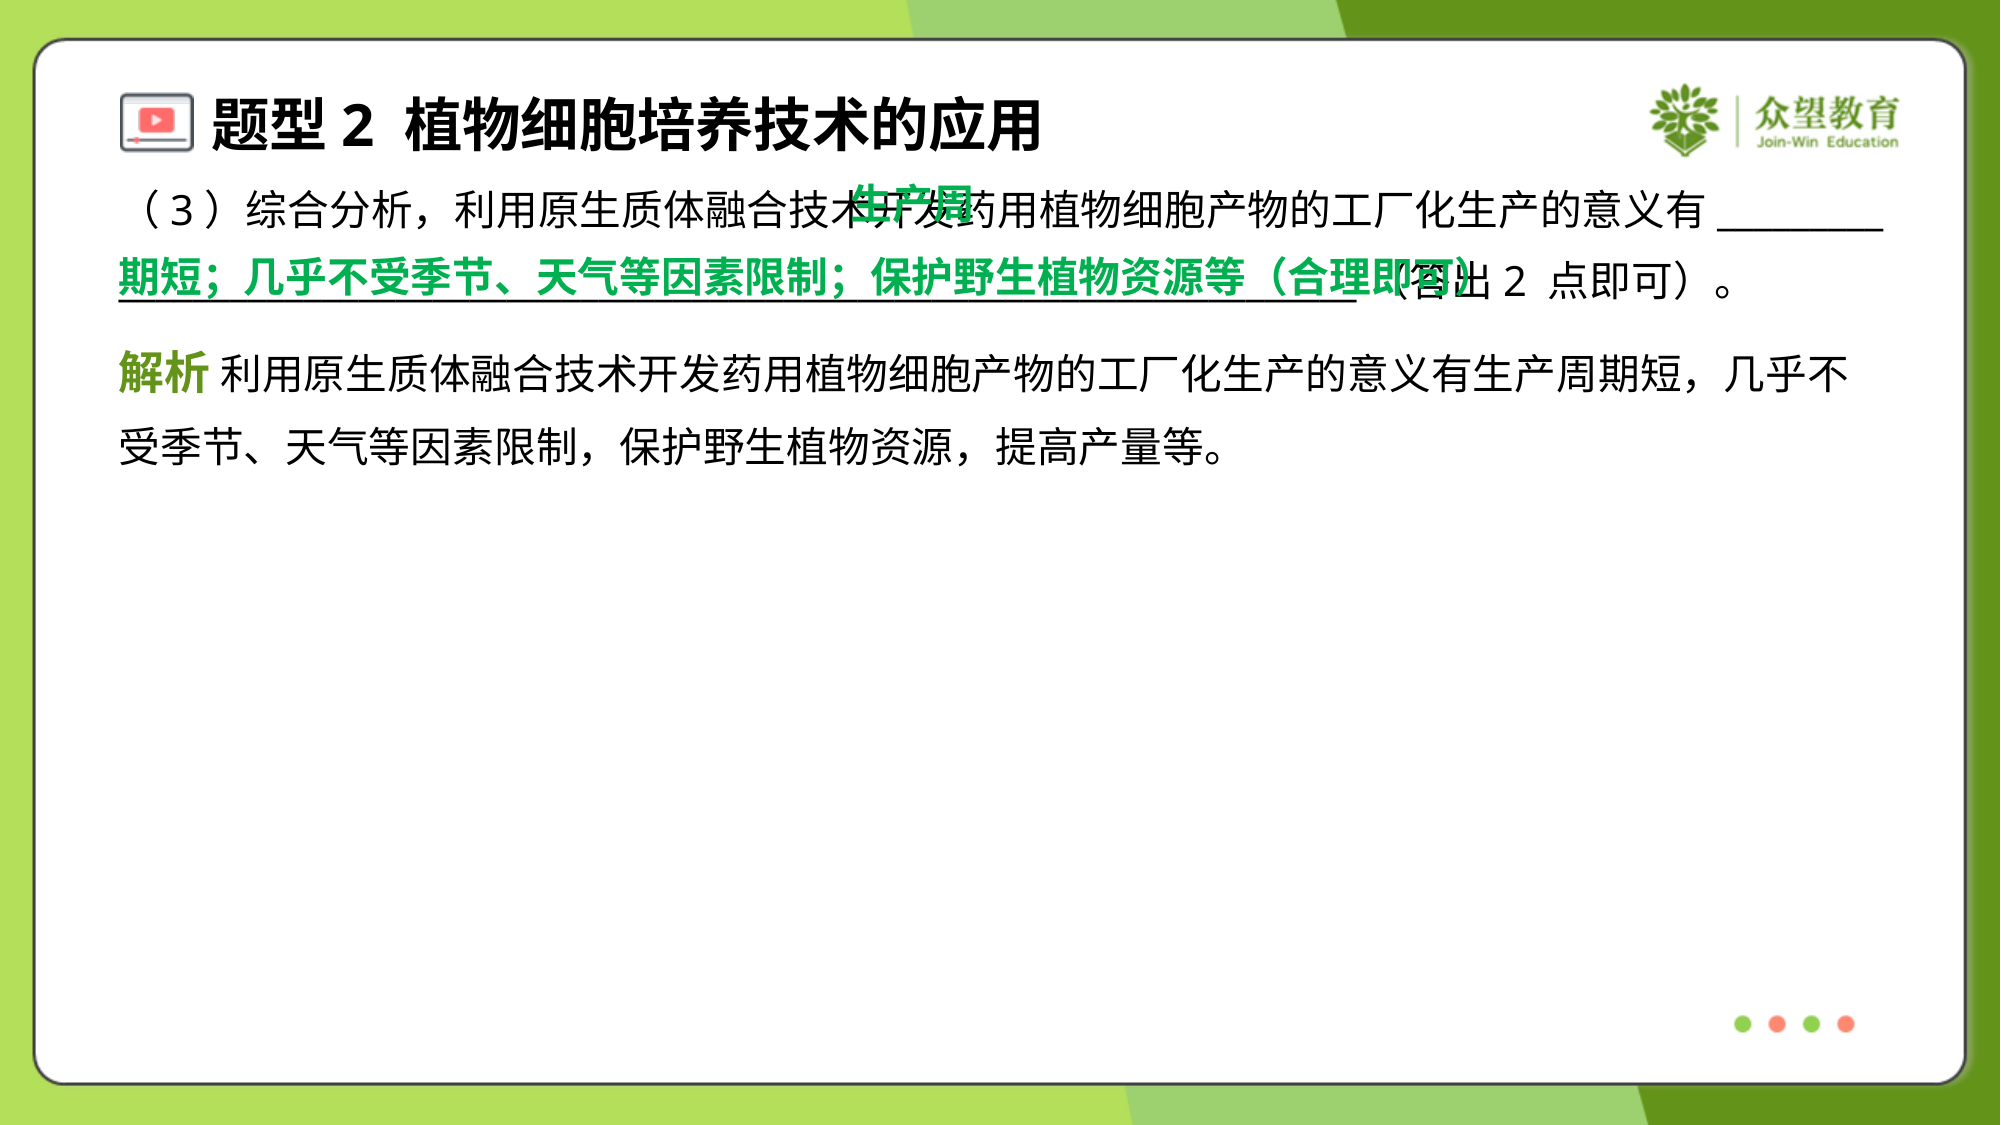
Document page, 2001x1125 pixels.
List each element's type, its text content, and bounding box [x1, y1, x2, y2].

text_box 生产周 期短；几乎不受季节、天气等因素限制；保护野生植物资源等（合理即可） [118, 152, 1882, 294]
text_box 解析 利用原生质体融合技术开发药用植物细胞产物的工厂化生产的意义有生产周期短，几乎不 受季节、天气等因素限制，保护野生植物资源，提高产量等。 [118, 314, 1883, 464]
text_box （3）综合分析，利用原生质体融合技术开发药用植物细胞产物的工厂化生产的意义有_________ ___________________________________________________________________（答出2 点即可）。 [118, 158, 1883, 298]
picture [0, 0, 2000, 1125]
